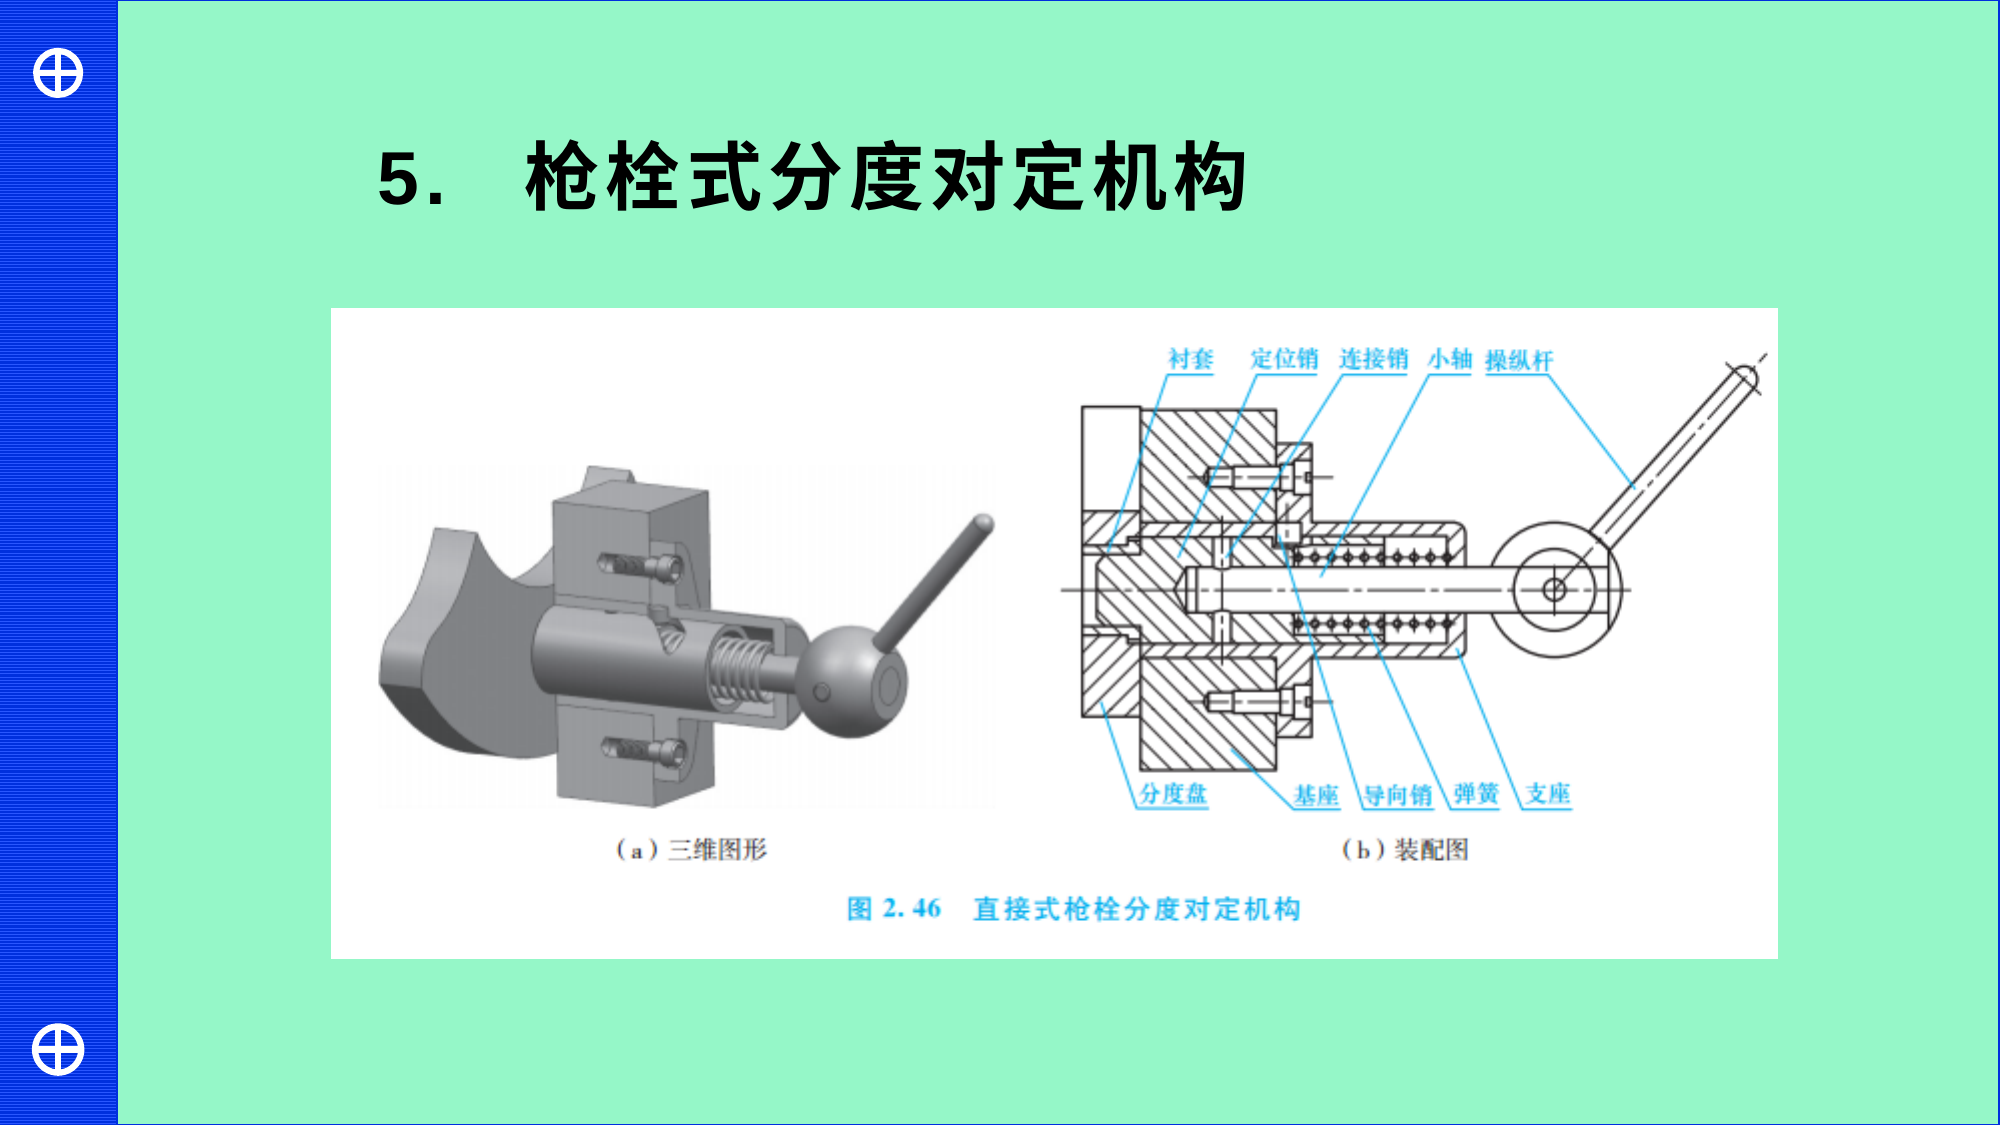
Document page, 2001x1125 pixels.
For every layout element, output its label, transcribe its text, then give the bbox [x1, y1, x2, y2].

picture [331, 308, 1778, 959]
text_box 5. 枪栓式分度对定机构 [173, 106, 1462, 228]
